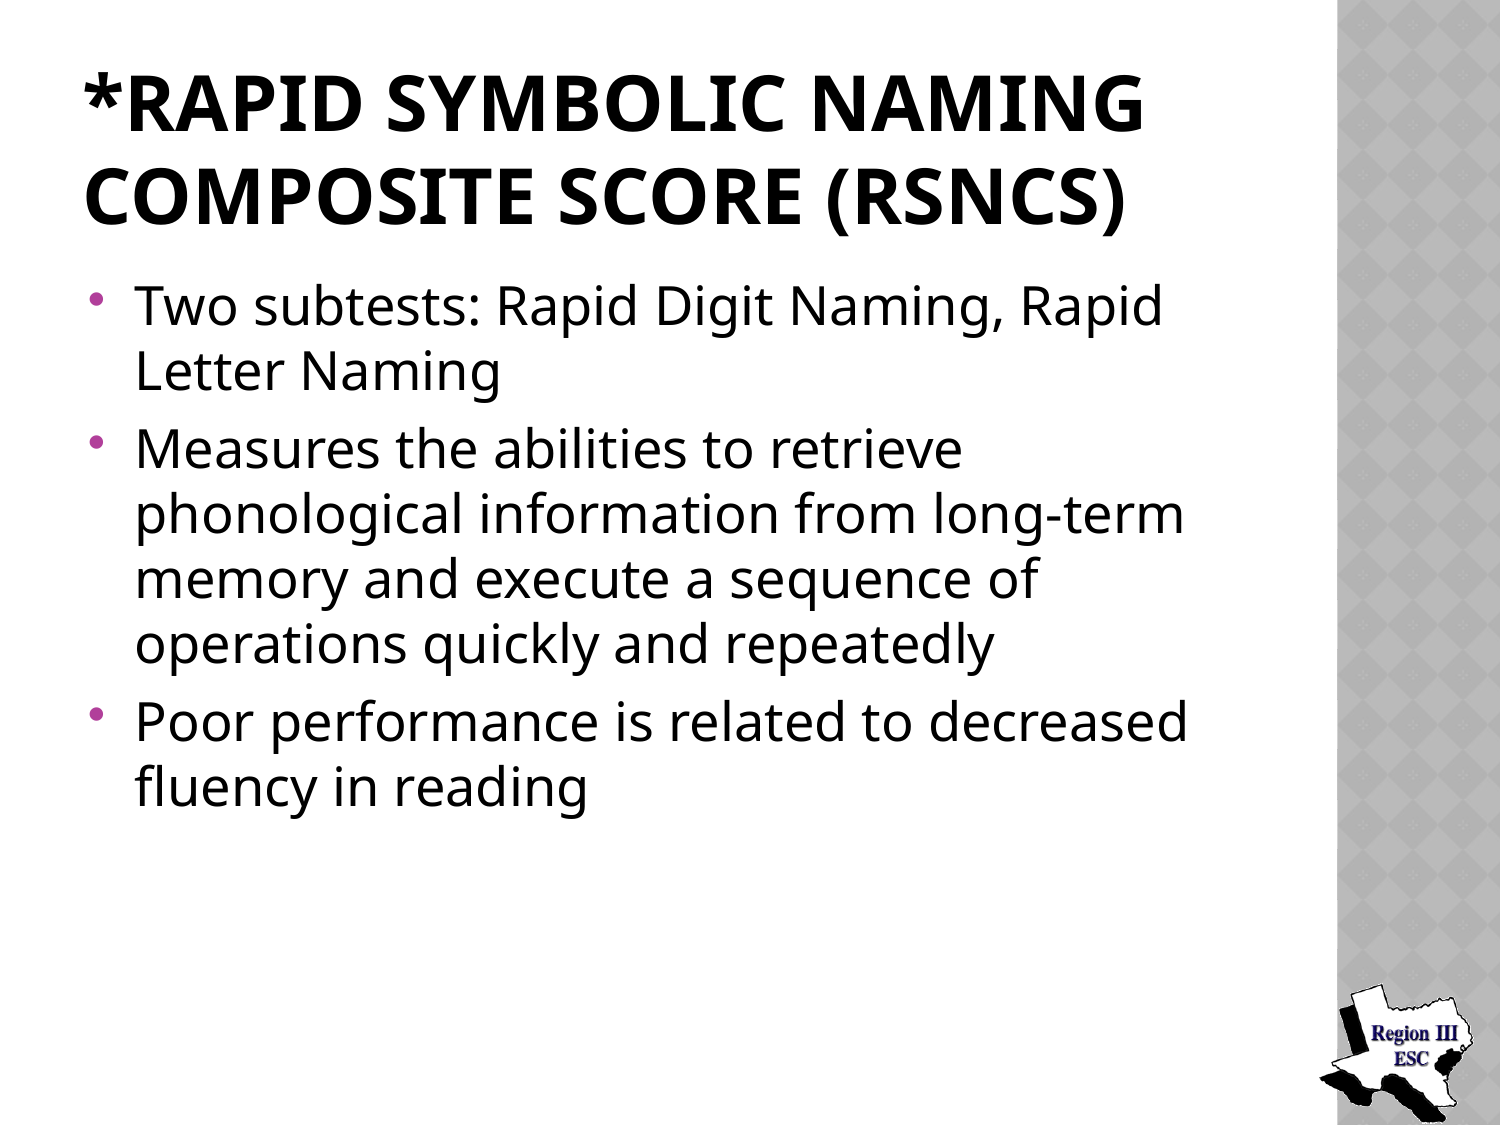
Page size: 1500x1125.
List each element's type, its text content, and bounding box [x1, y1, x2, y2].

picture [1318, 982, 1476, 1125]
title *Rapid Symbolic Naming Composite Score (RsNCS) [75, 52, 1263, 240]
list Two subtests: Rapid Digit Naming, Rapid Letter Naming Measures the abilities to retrieve phonological information from long-term memory and execute a sequence of operations quickly and repeatedly Poor performance is related to decreased fluency in reading [75, 264, 1263, 1059]
